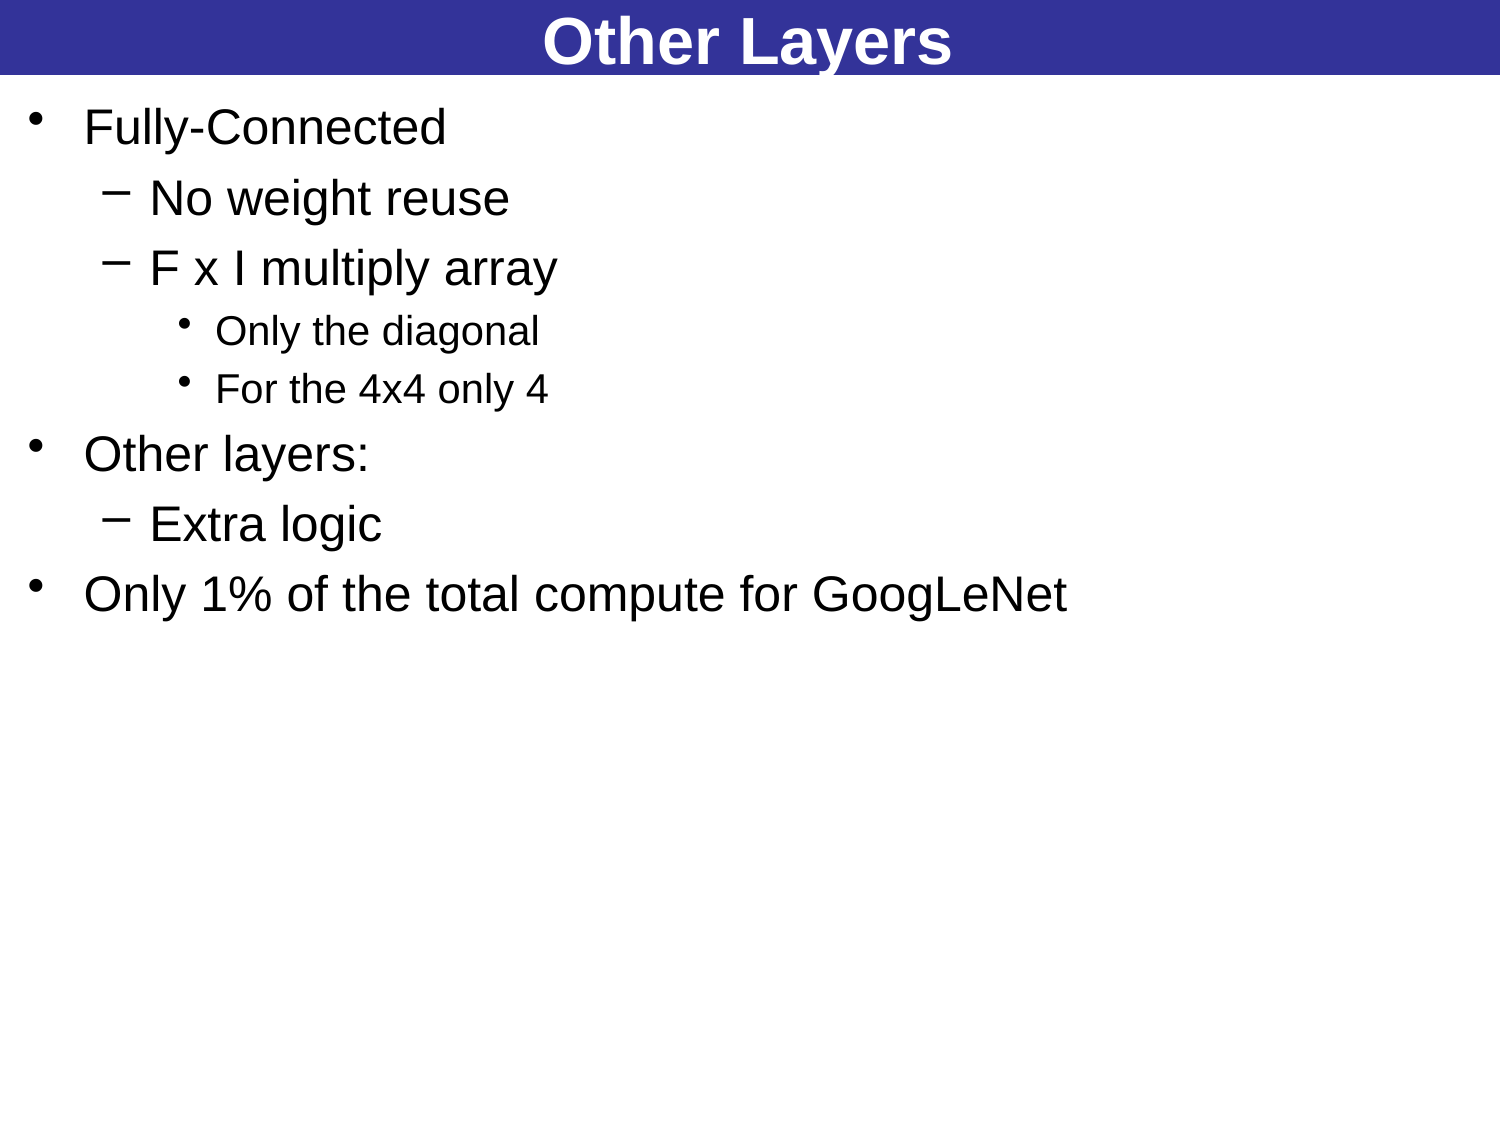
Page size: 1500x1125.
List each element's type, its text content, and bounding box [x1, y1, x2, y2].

list Fully-Connected No weight reuse F x I multiply array Only the diagonal For the 4x4 only 4 Other layers: Extra logic Only 1% of the total compute for GoogLeNet [12, 87, 1488, 1088]
title Other Layers [0, 0, 1500, 75]
